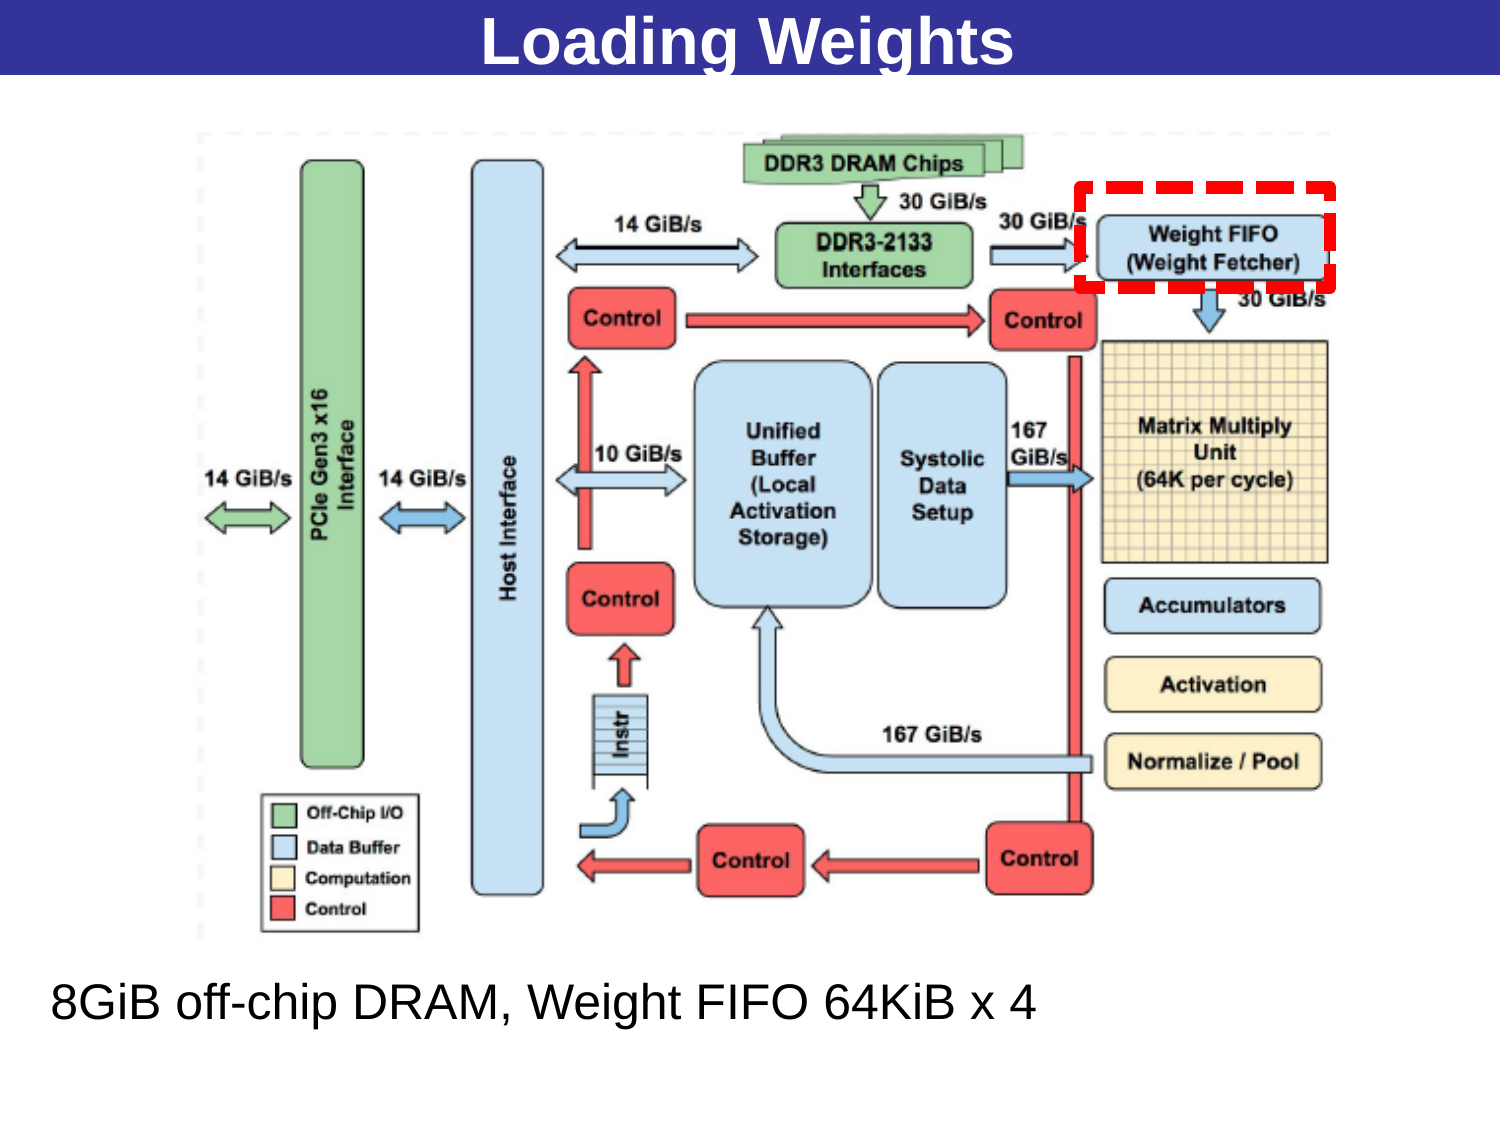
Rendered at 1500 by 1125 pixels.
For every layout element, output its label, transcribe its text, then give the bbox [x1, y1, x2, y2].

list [162, 99, 1331, 988]
text_box 8GiB off-chip DRAM, Weight FIFO 64KiB x 4 [35, 962, 1053, 1038]
title Loading Weights [0, 0, 1500, 75]
